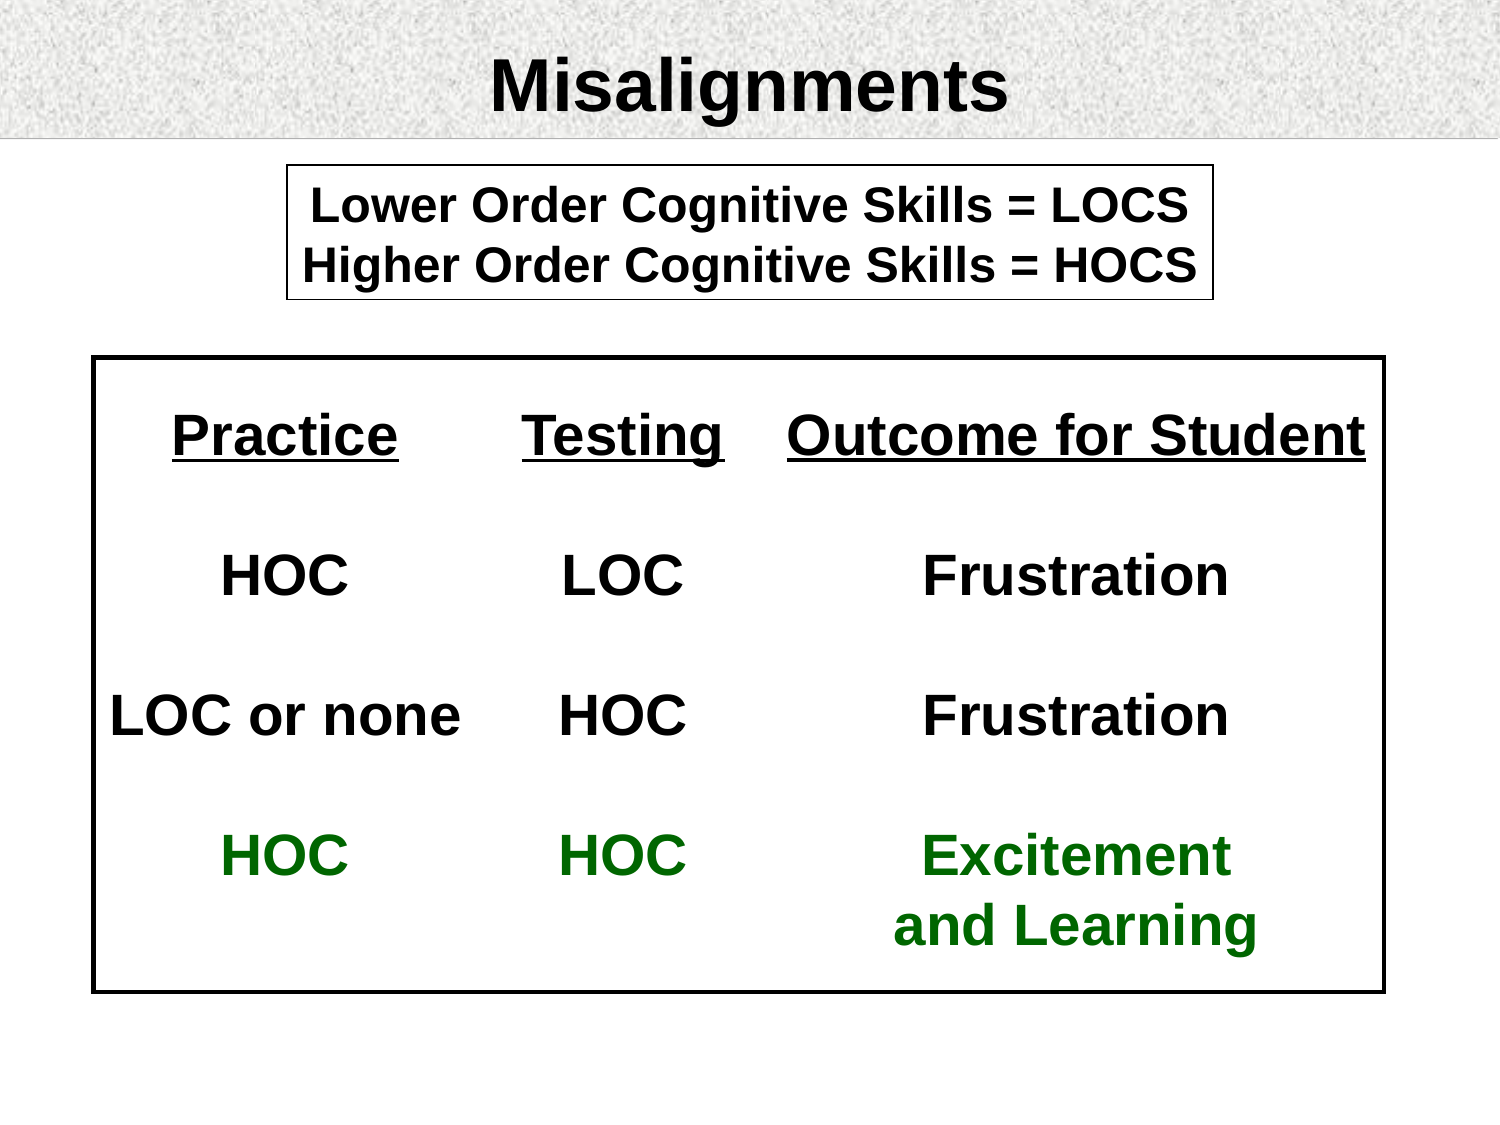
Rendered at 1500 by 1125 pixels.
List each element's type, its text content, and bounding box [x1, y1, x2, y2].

text_box Misalignments [0, 0, 1500, 138]
text_box [93, 357, 1385, 993]
text_box Lower Order Cognitive Skills = LOCS Higher Order Cognitive Skills = HOCS [286, 164, 1214, 300]
